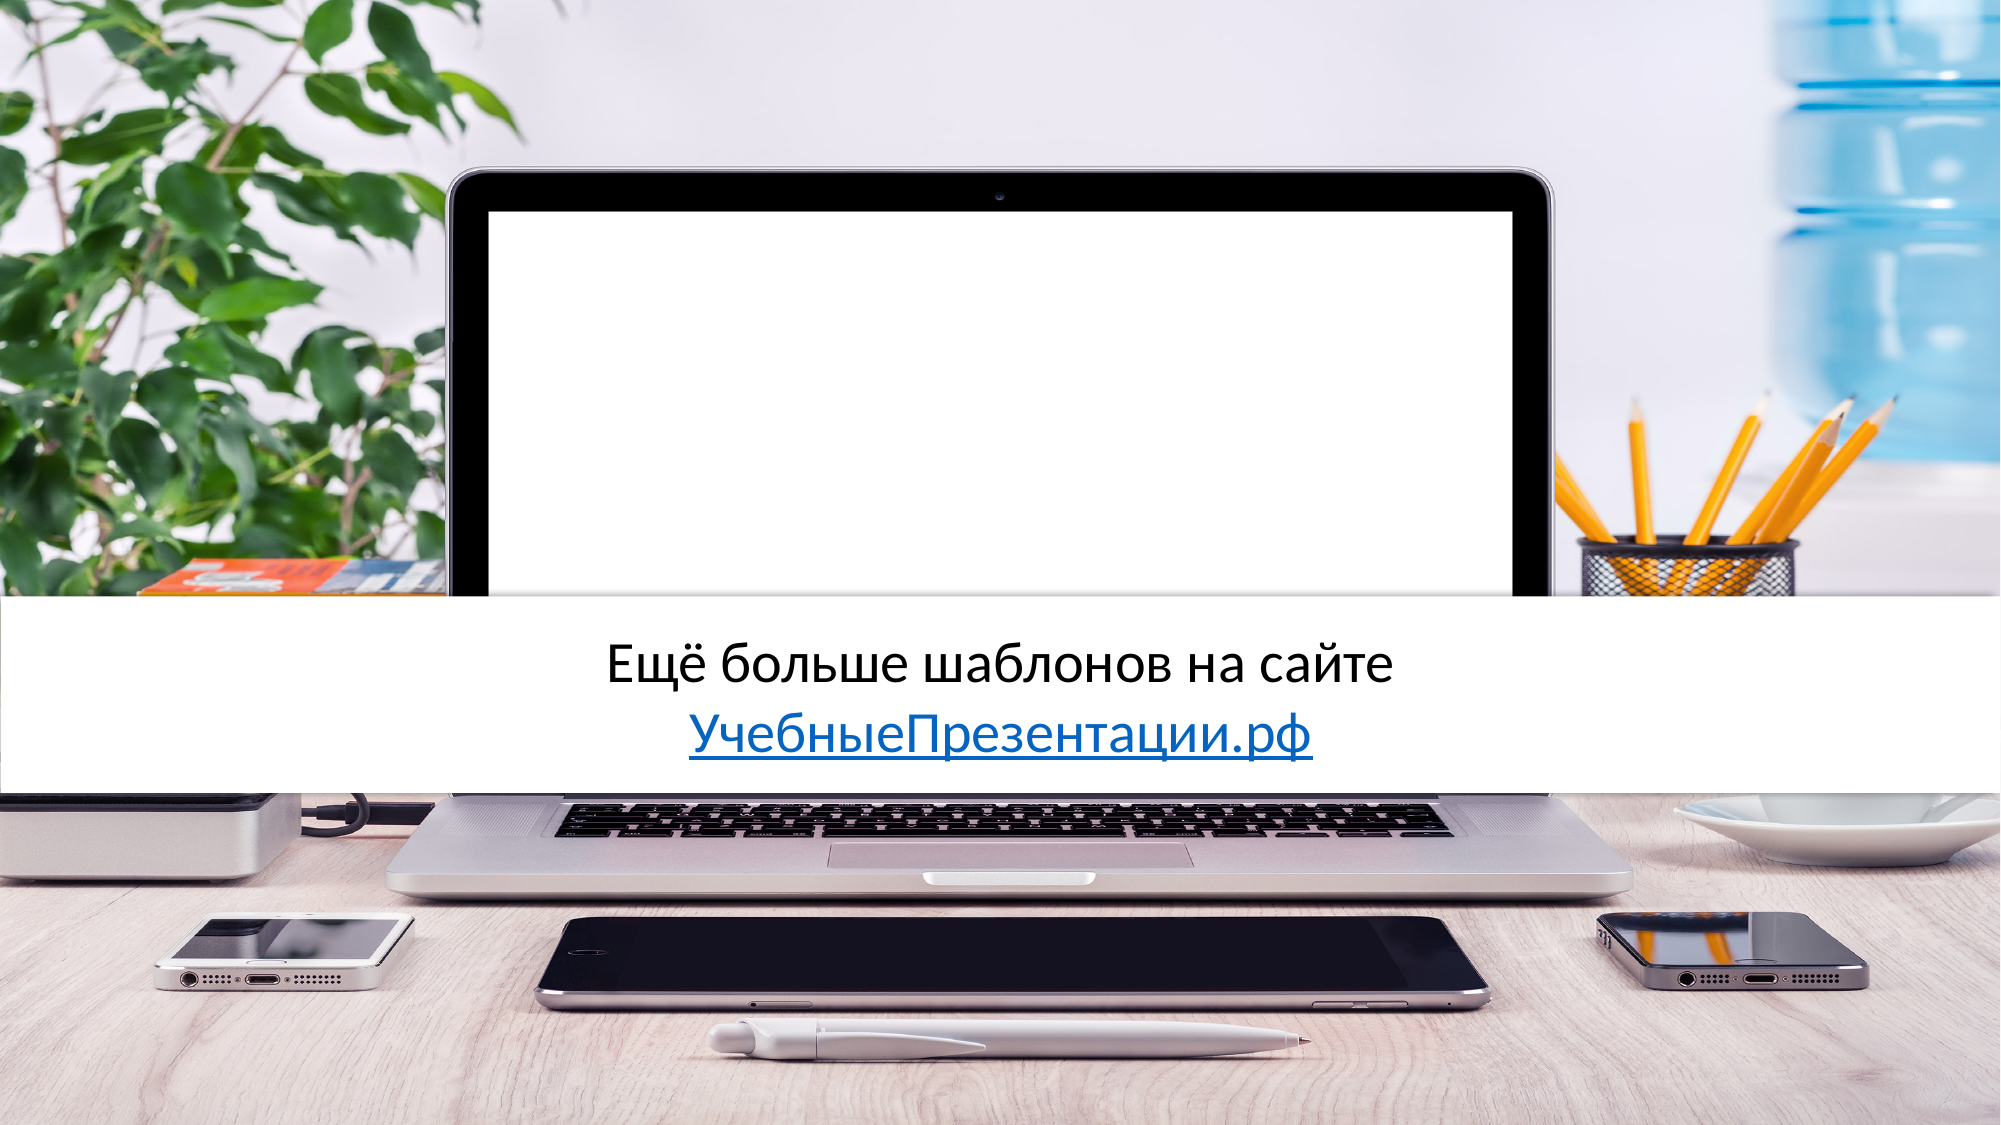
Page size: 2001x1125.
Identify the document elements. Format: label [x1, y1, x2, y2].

text_box [0, 596, 2000, 793]
picture [0, 0, 2001, 1125]
